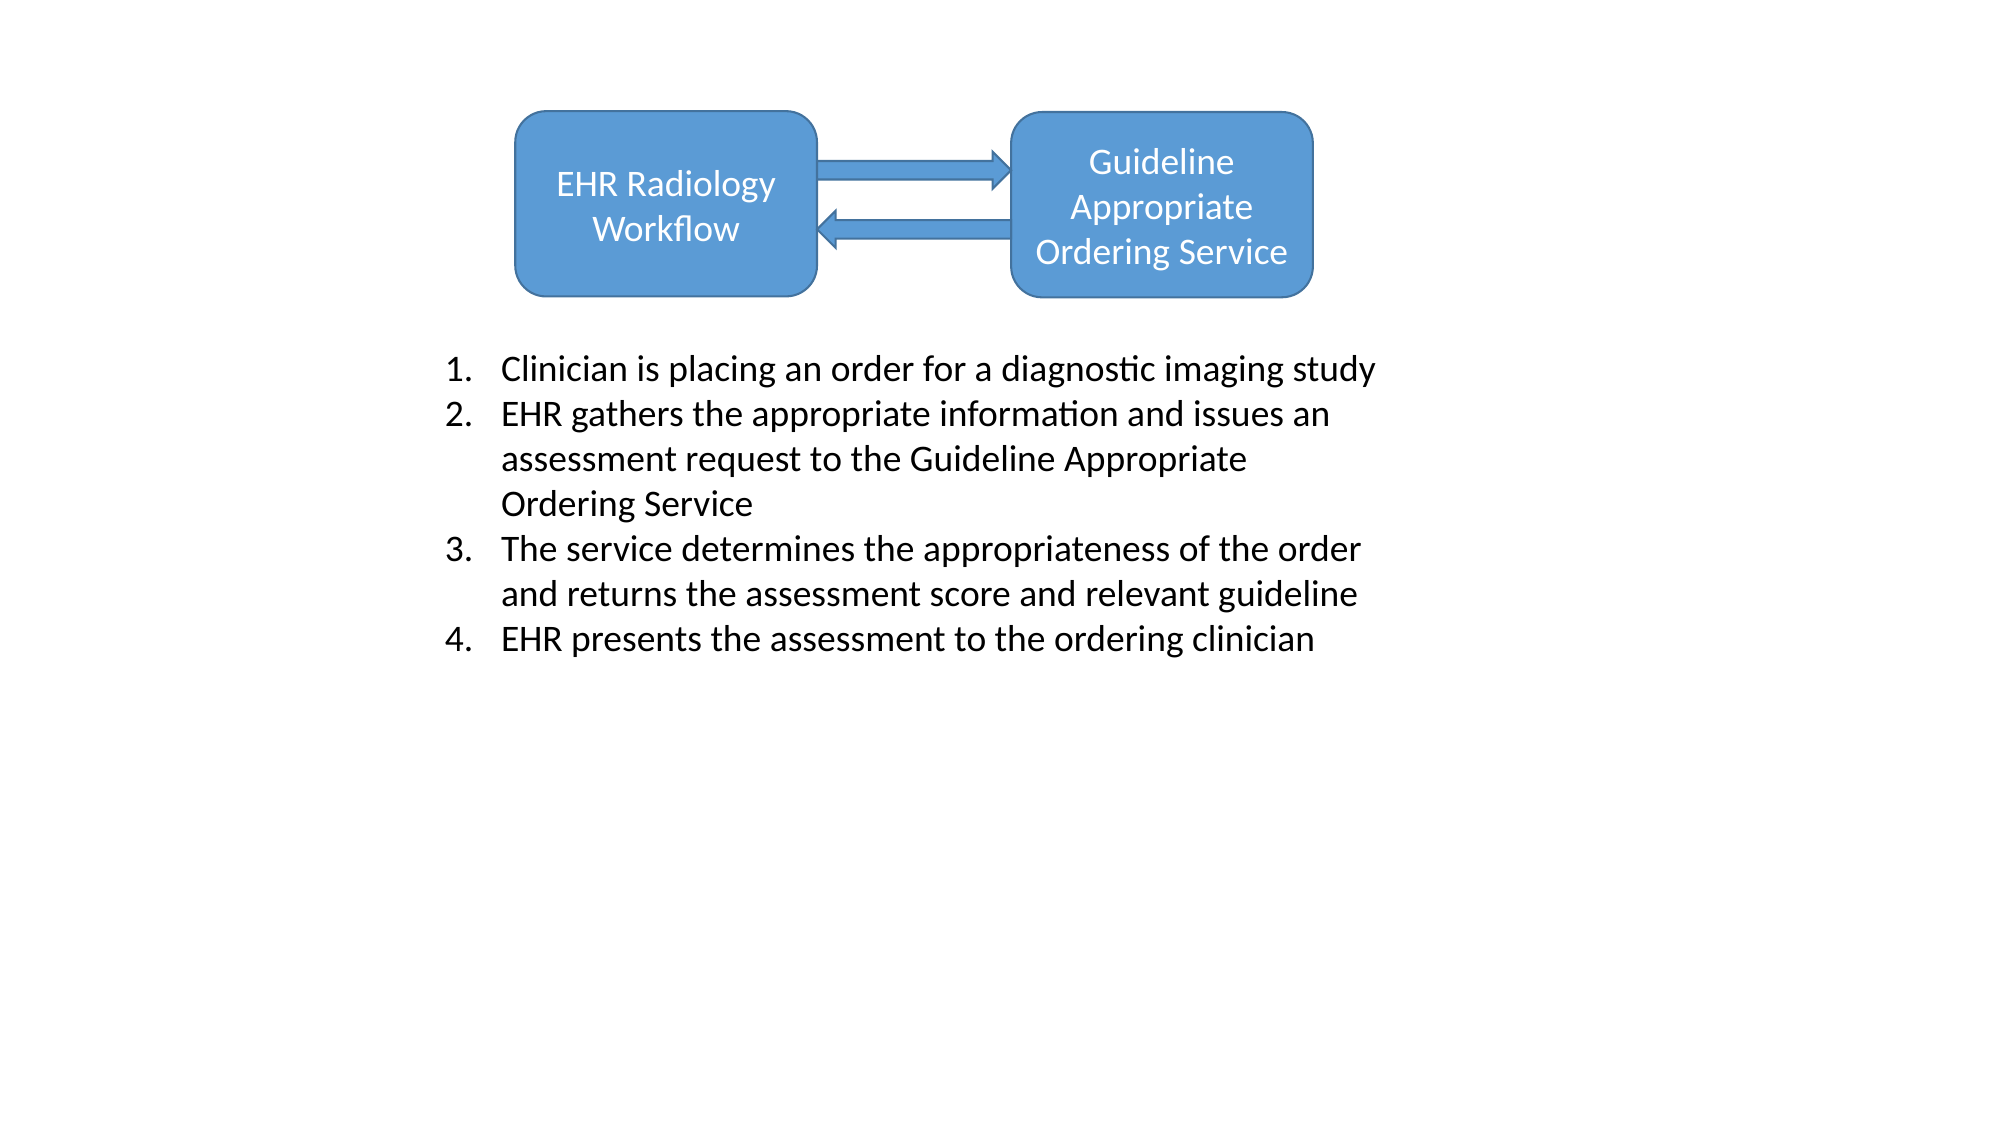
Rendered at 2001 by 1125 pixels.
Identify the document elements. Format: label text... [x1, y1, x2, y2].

text_box [815, 208, 1013, 251]
text_box Clinician is placing an order for a diagnostic imaging study EHR gathers the appropriate information and issues an assessment request to the Guideline Appropriate Ordering Service The service determines the appropriateness of the order and returns the assessment score and relevant guideline EHR presents the assessment to the ordering clinician [430, 336, 1398, 666]
text_box EHR Radiology Workflow [514, 110, 819, 298]
text_box [816, 149, 1013, 192]
text_box Guideline Appropriate Ordering Service [1010, 110, 1314, 299]
